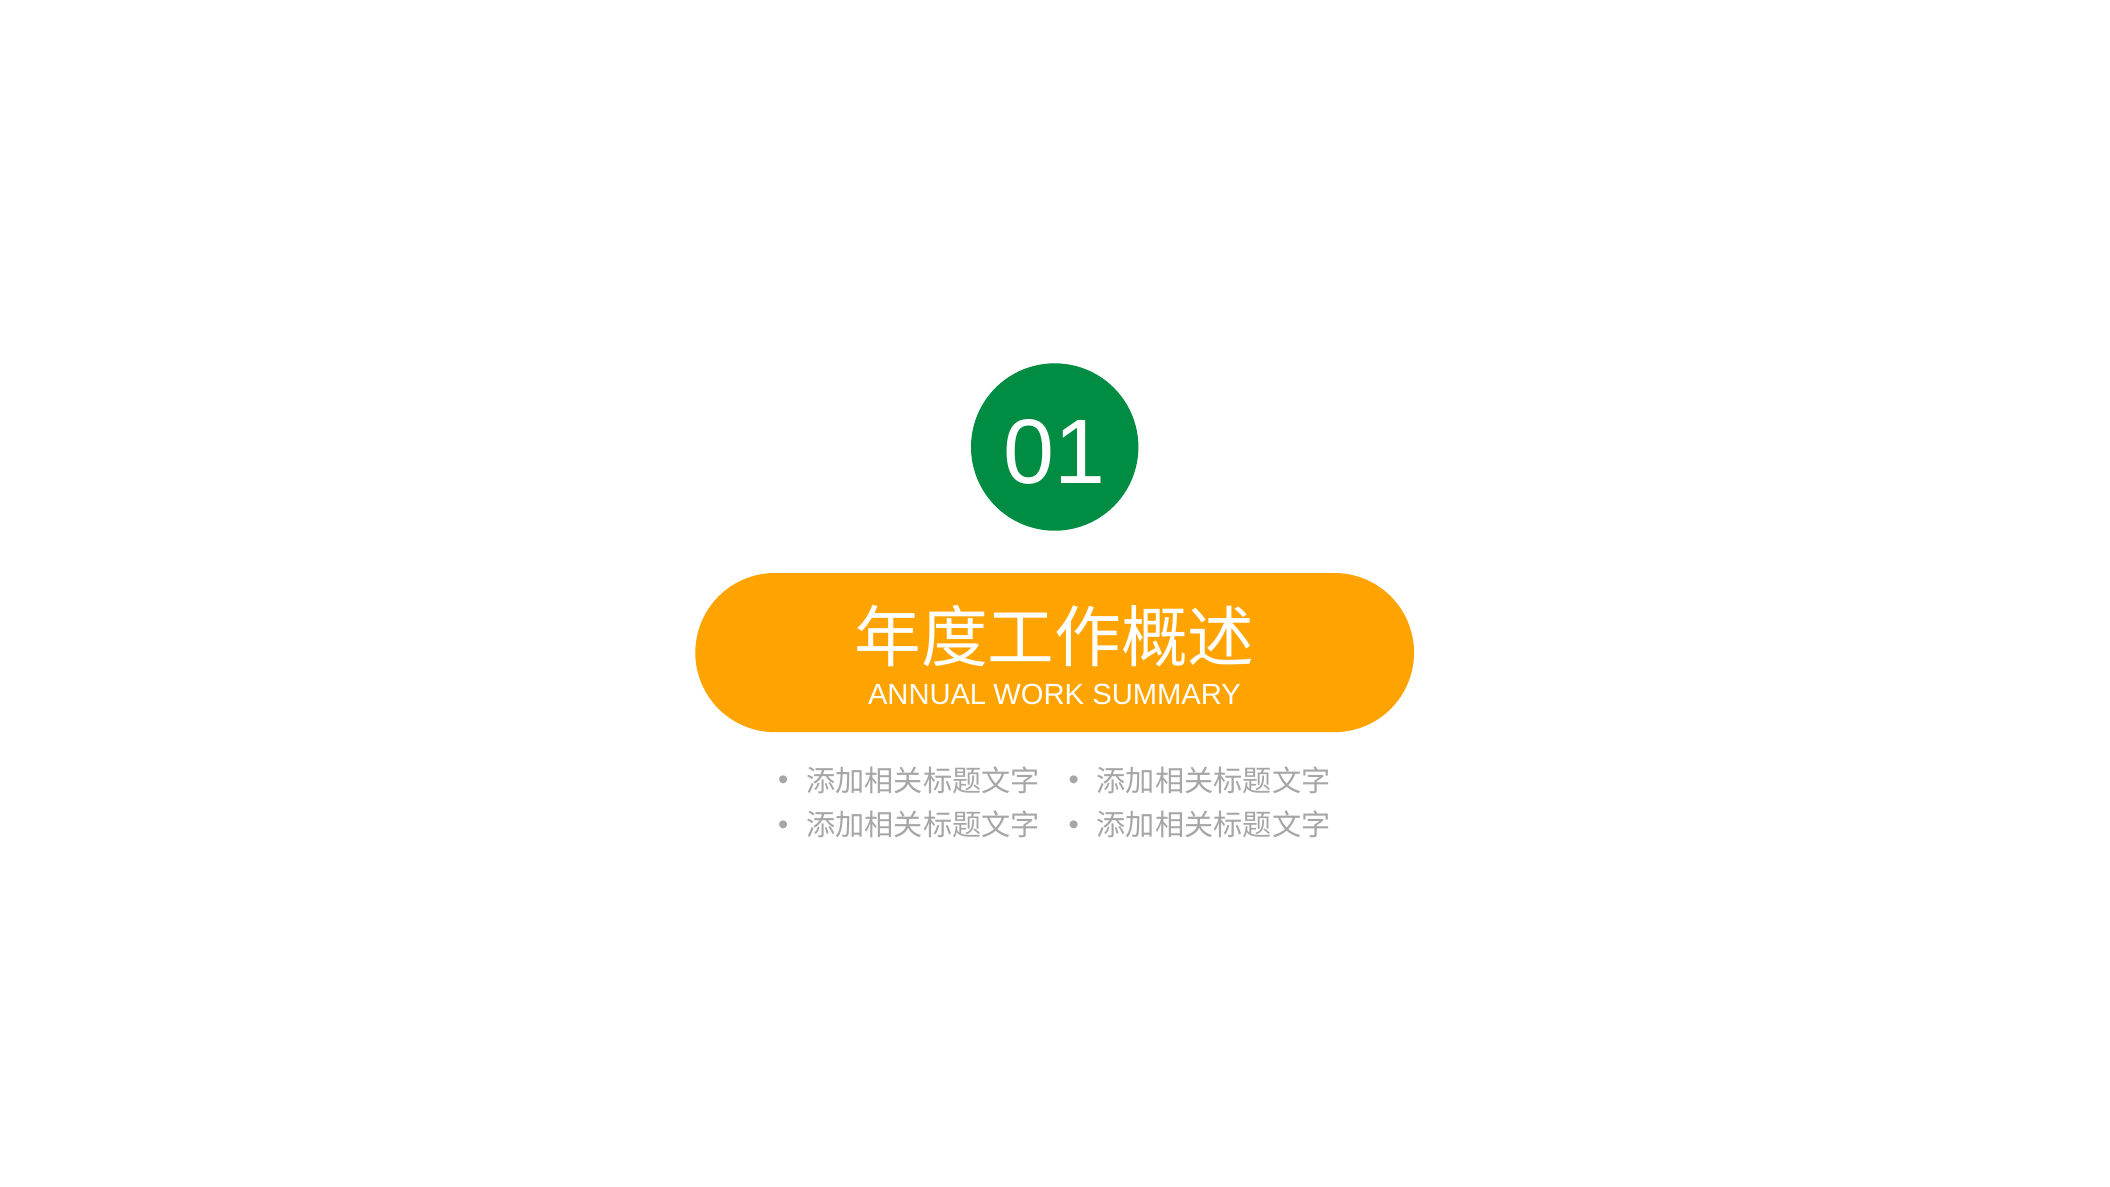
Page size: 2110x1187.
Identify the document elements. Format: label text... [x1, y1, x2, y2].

text_box 01 [969, 362, 1140, 532]
text_box 添加相关标题文字 [1068, 762, 1331, 798]
text_box 添加相关标题文字 [1068, 806, 1331, 842]
text_box 添加相关标题文字 [777, 762, 1041, 798]
text_box [694, 571, 1416, 734]
text_box 添加相关标题文字 [777, 806, 1041, 842]
